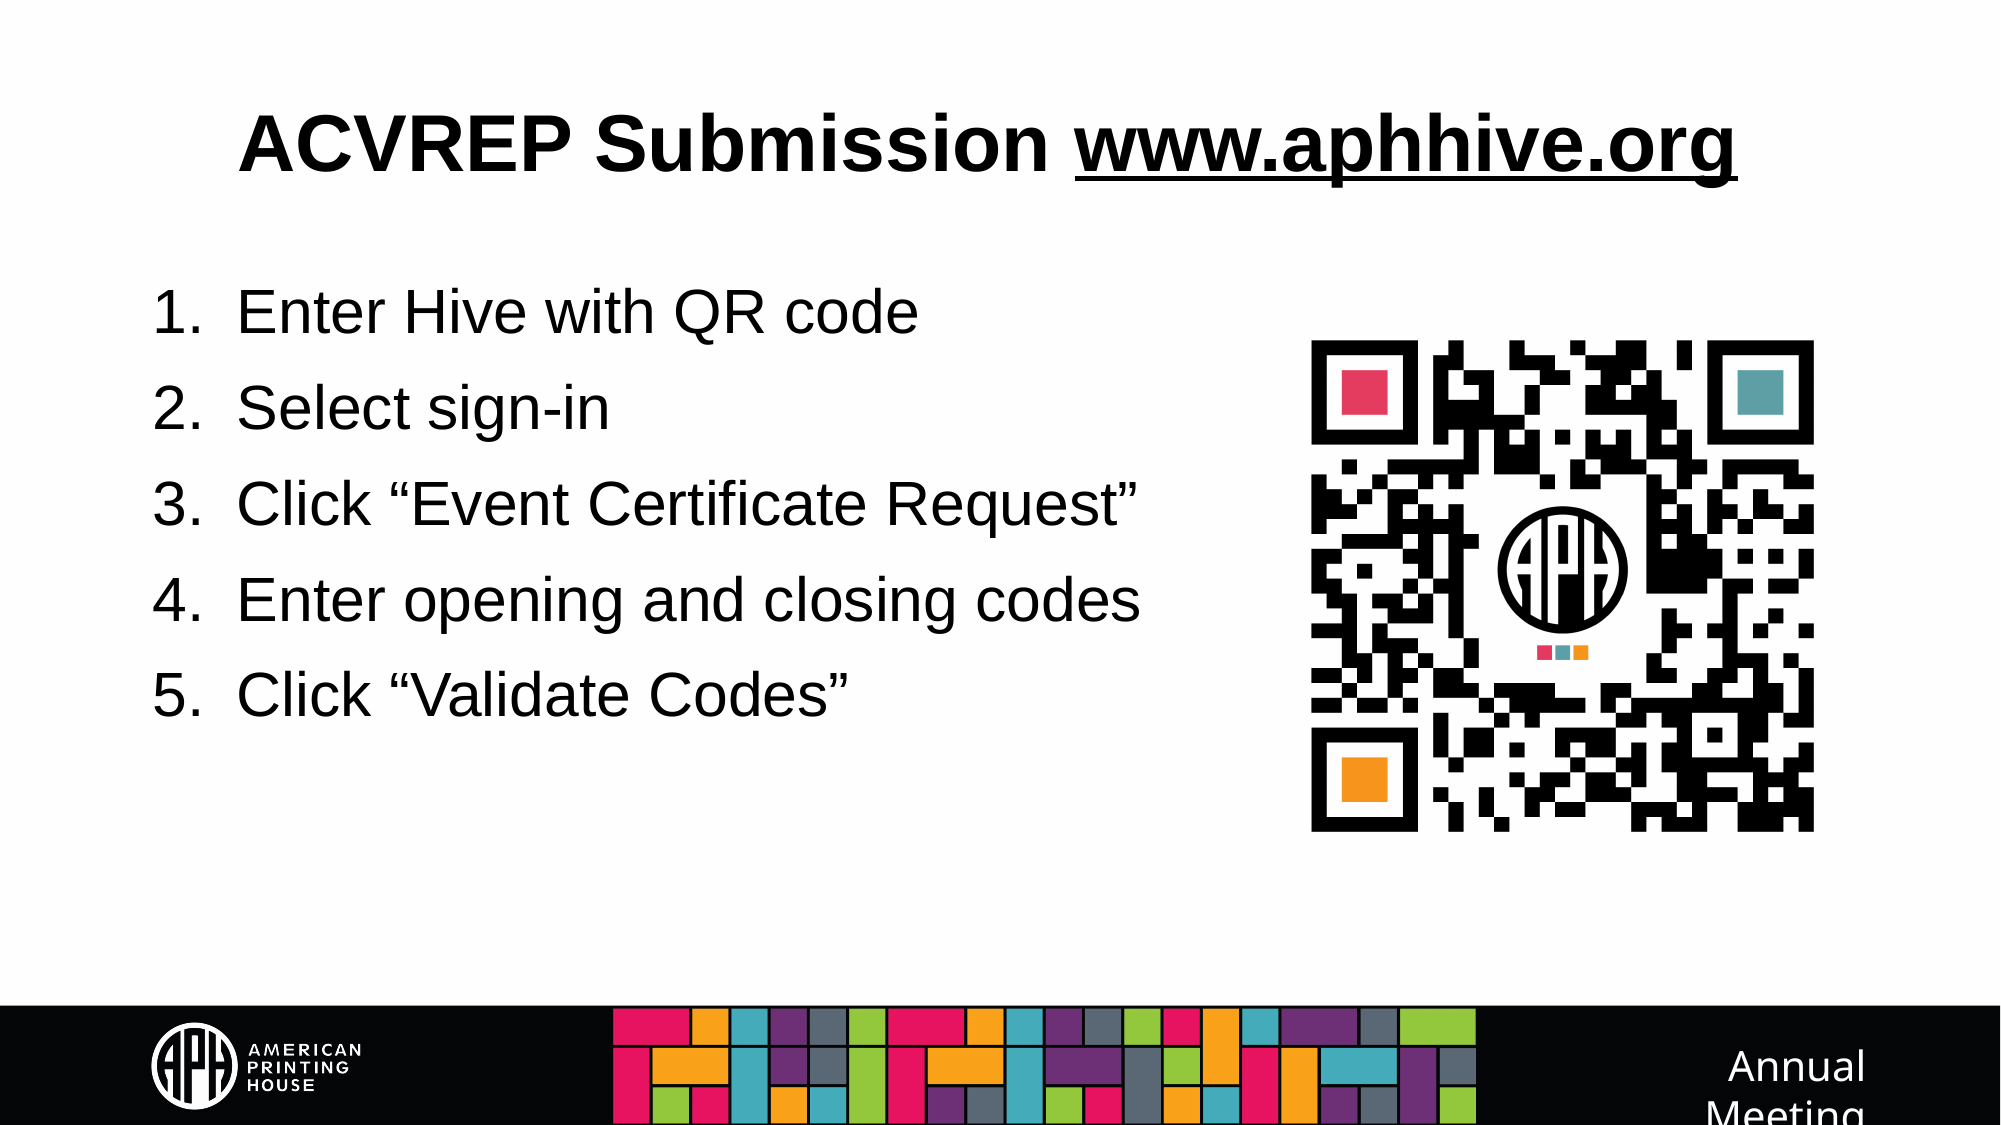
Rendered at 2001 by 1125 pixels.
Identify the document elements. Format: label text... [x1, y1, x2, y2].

picture [1748, 1111, 1760, 1118]
picture [1821, 1111, 1833, 1125]
picture [1846, 1111, 1858, 1125]
title ACVREP Submission www.aphhive.org [137, 59, 1863, 232]
picture [1771, 1111, 1783, 1118]
picture [1711, 1105, 1719, 1125]
picture [1727, 1107, 1734, 1125]
list Enter Hive with QR code Select sign-in Click “Event Certificate Request” Enter opening and closing codes Click “Validate Codes” [137, 263, 1183, 785]
picture [0, 0, 2001, 1125]
